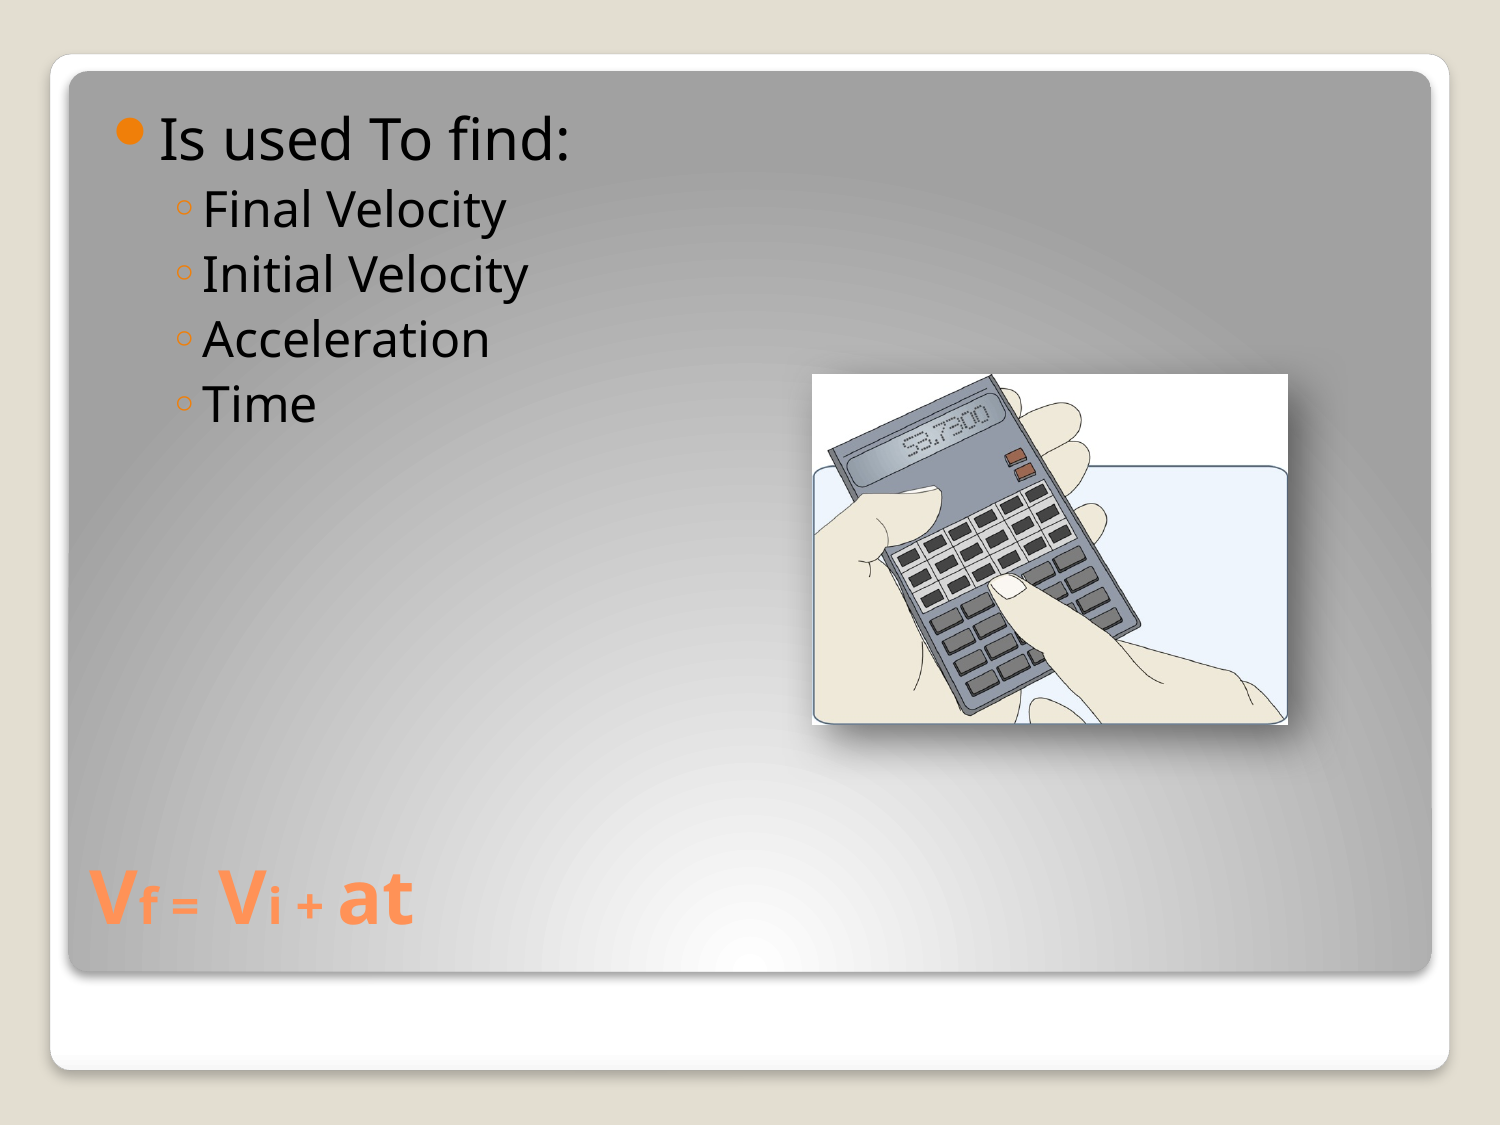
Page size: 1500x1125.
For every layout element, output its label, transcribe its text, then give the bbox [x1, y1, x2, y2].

title Vf = Vi + at [75, 774, 1418, 948]
picture [812, 374, 1288, 725]
list Is used To find: Final Velocity Initial Velocity Acceleration Time [82, 86, 1425, 774]
